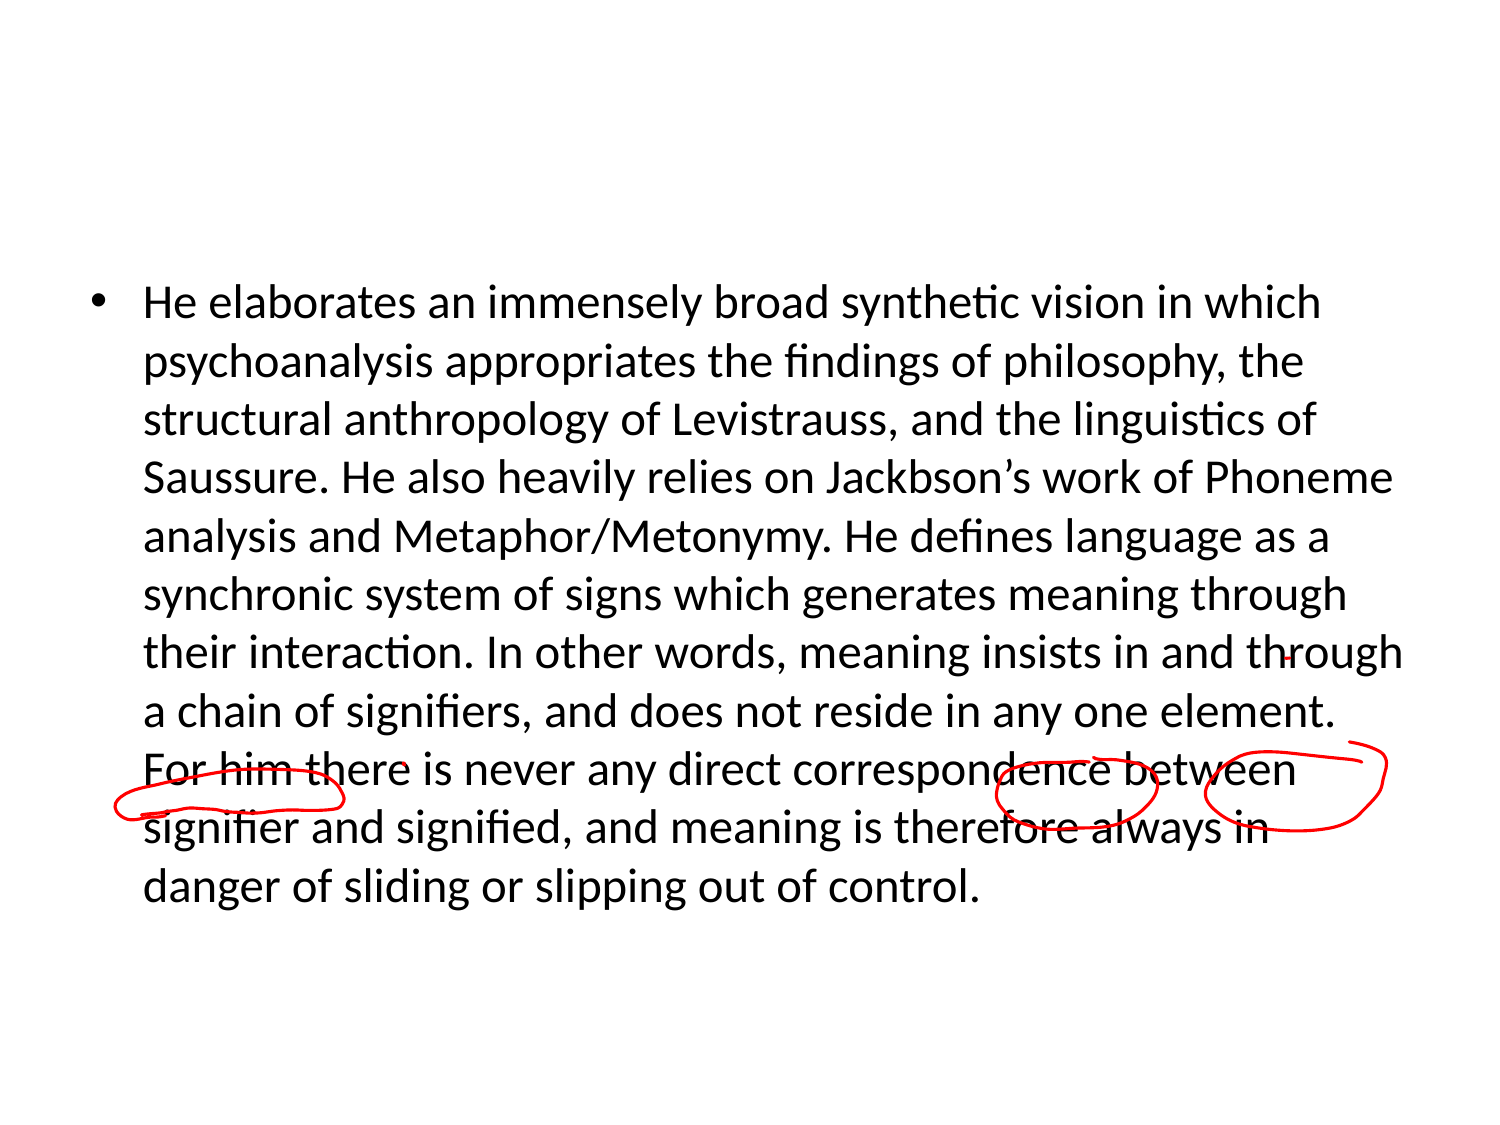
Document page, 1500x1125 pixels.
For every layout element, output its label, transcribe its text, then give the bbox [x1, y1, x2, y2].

list He elaborates an immensely broad synthetic vision in which psychoanalysis appropriates the findings of philosophy, the structural anthropology of Levistrauss, and the linguistics of Saussure. He also heavily relies on Jackbson’s work of Phoneme analysis and Metaphor/Metonymy. He defines language as a synchronic system of signs which generates meaning through their interaction. In other words, meaning insists in and through a chain of signifiers, and does not reside in any one element. For him there is never any direct correspondence between signifier and signified, and meaning is therefore always in danger of sliding or slipping out of control. [75, 262, 1425, 1005]
